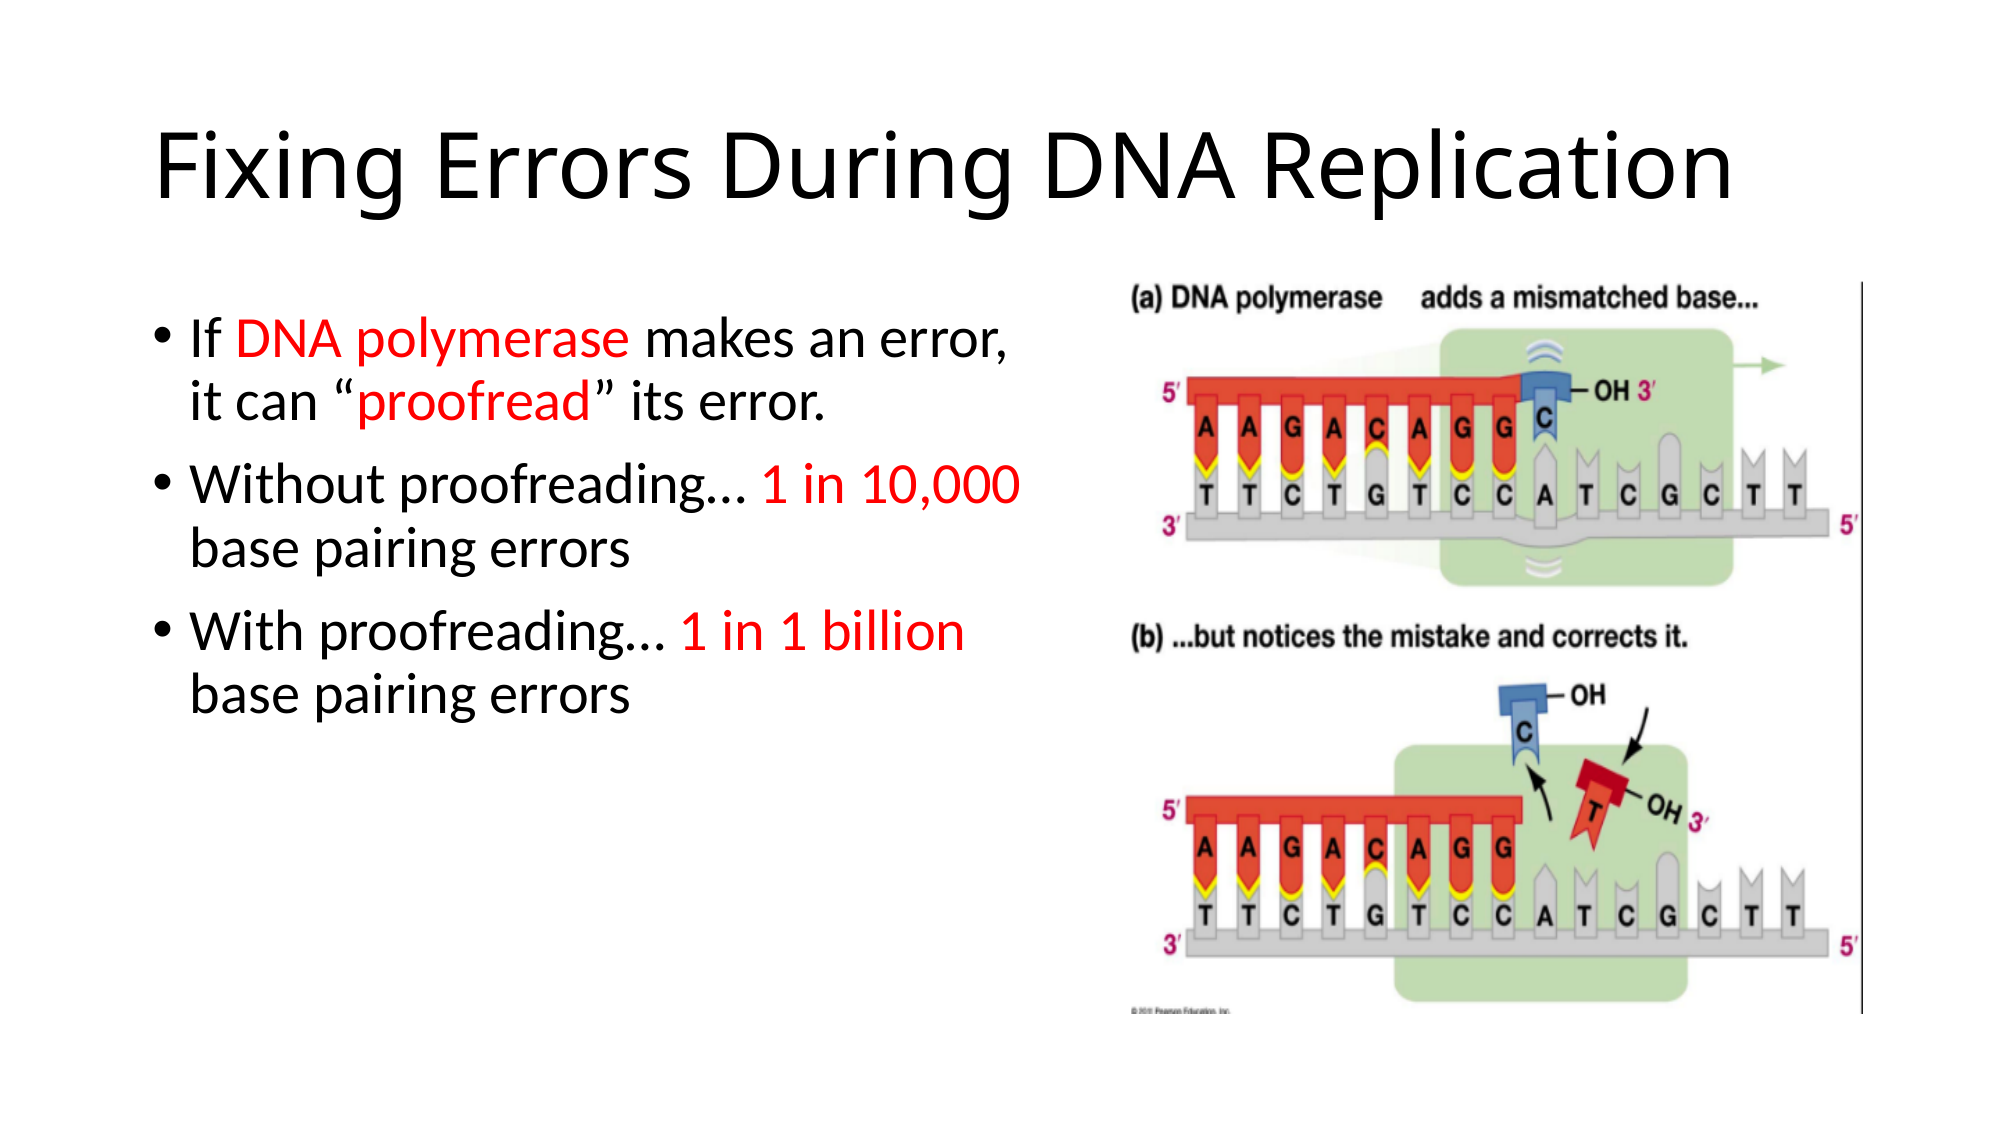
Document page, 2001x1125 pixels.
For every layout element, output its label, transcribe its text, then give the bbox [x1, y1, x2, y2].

list If DNA polymerase makes an error, it can “proofread” its error. Without proofreading… 1 in 10,000 base pairing errors With proofreading… 1 in 1 billion base pairing errors [137, 299, 1042, 1014]
title Fixing Errors During DNA Replication [137, 59, 1863, 278]
picture [1131, 277, 1863, 1014]
